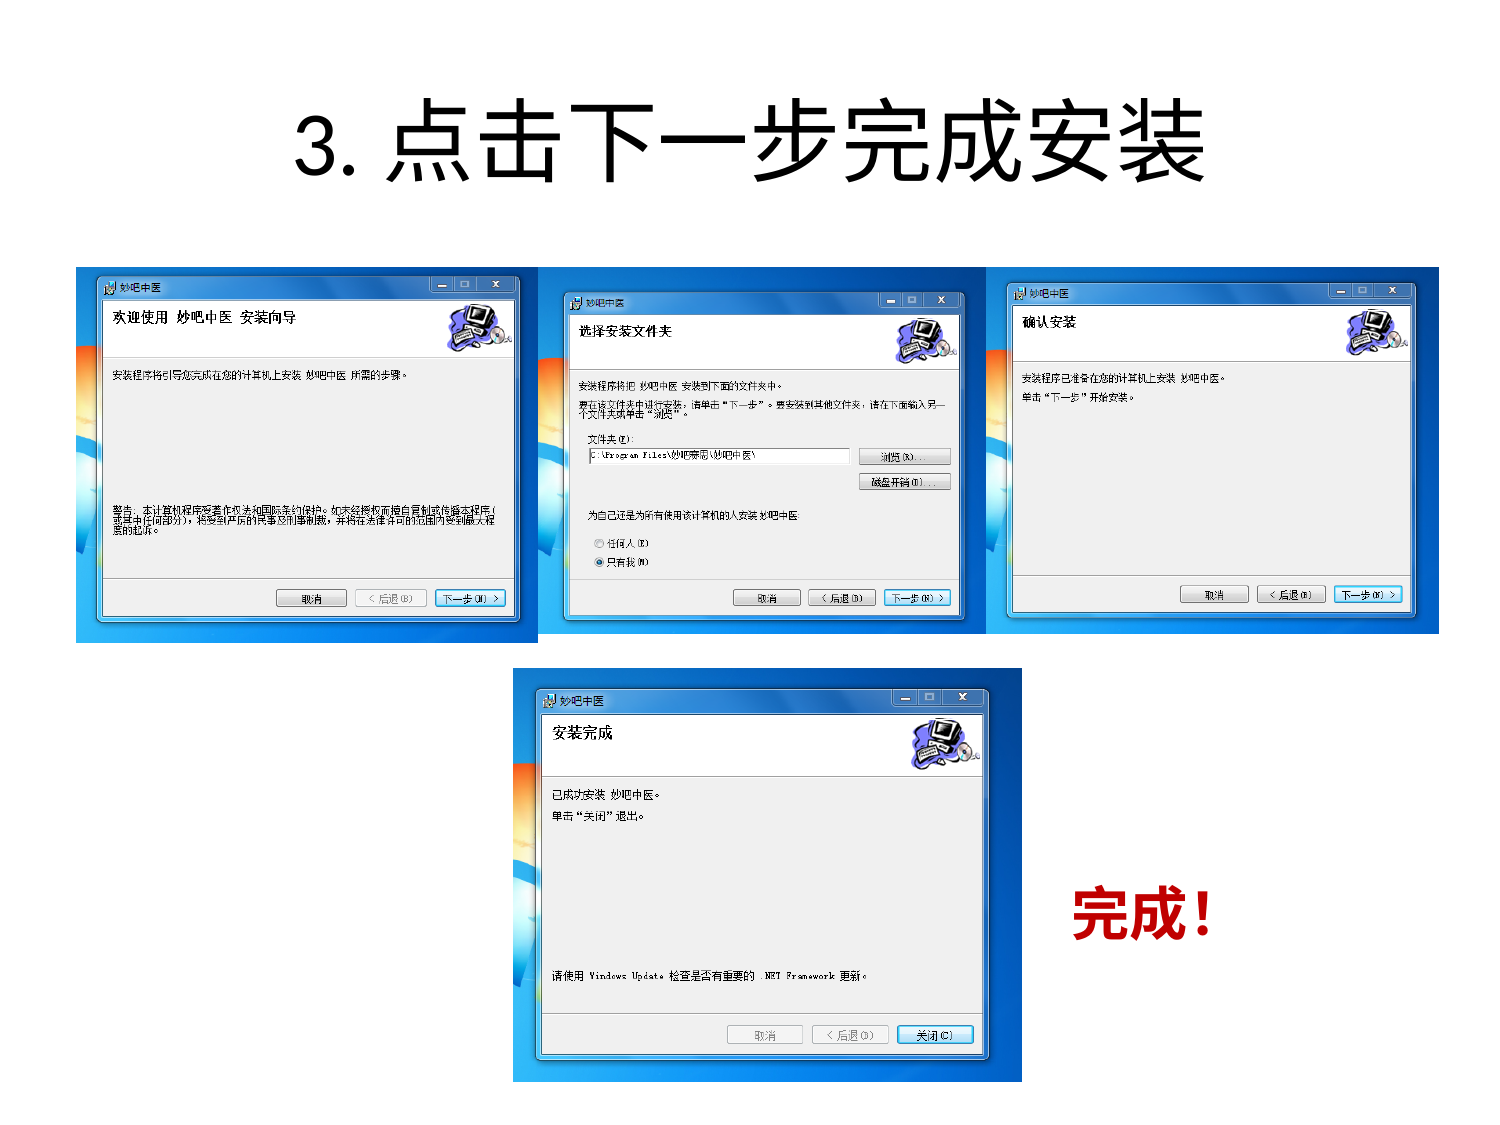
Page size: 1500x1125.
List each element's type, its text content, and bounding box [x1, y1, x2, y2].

title 3.点击下一步完成安装 [75, 45, 1425, 233]
picture [76, 266, 1439, 644]
picture [513, 668, 1022, 1082]
text_box 完成！ [1057, 869, 1294, 955]
